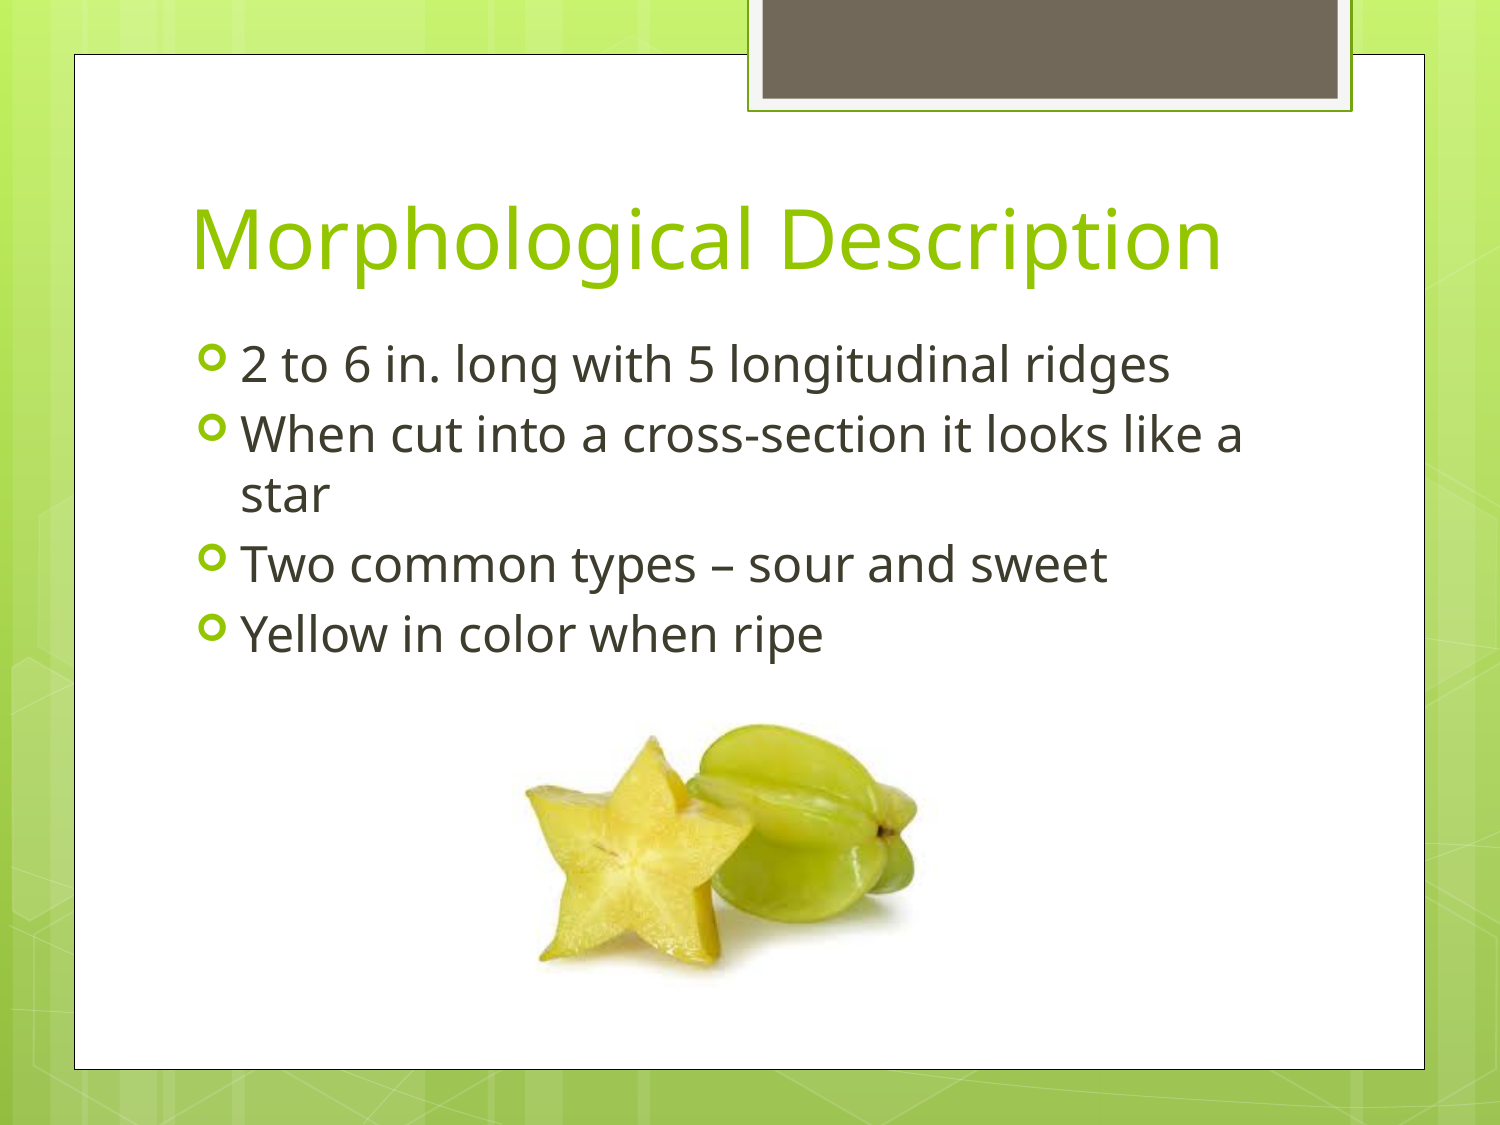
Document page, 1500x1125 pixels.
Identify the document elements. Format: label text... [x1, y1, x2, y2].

picture [512, 698, 938, 988]
list 2 to 6 in. long with 5 longitudinal ridges When cut into a cross-section it looks like a star Two common types – sour and sweet Yellow in color when ripe [169, 324, 1281, 675]
title Morphological Description [174, 112, 1328, 294]
